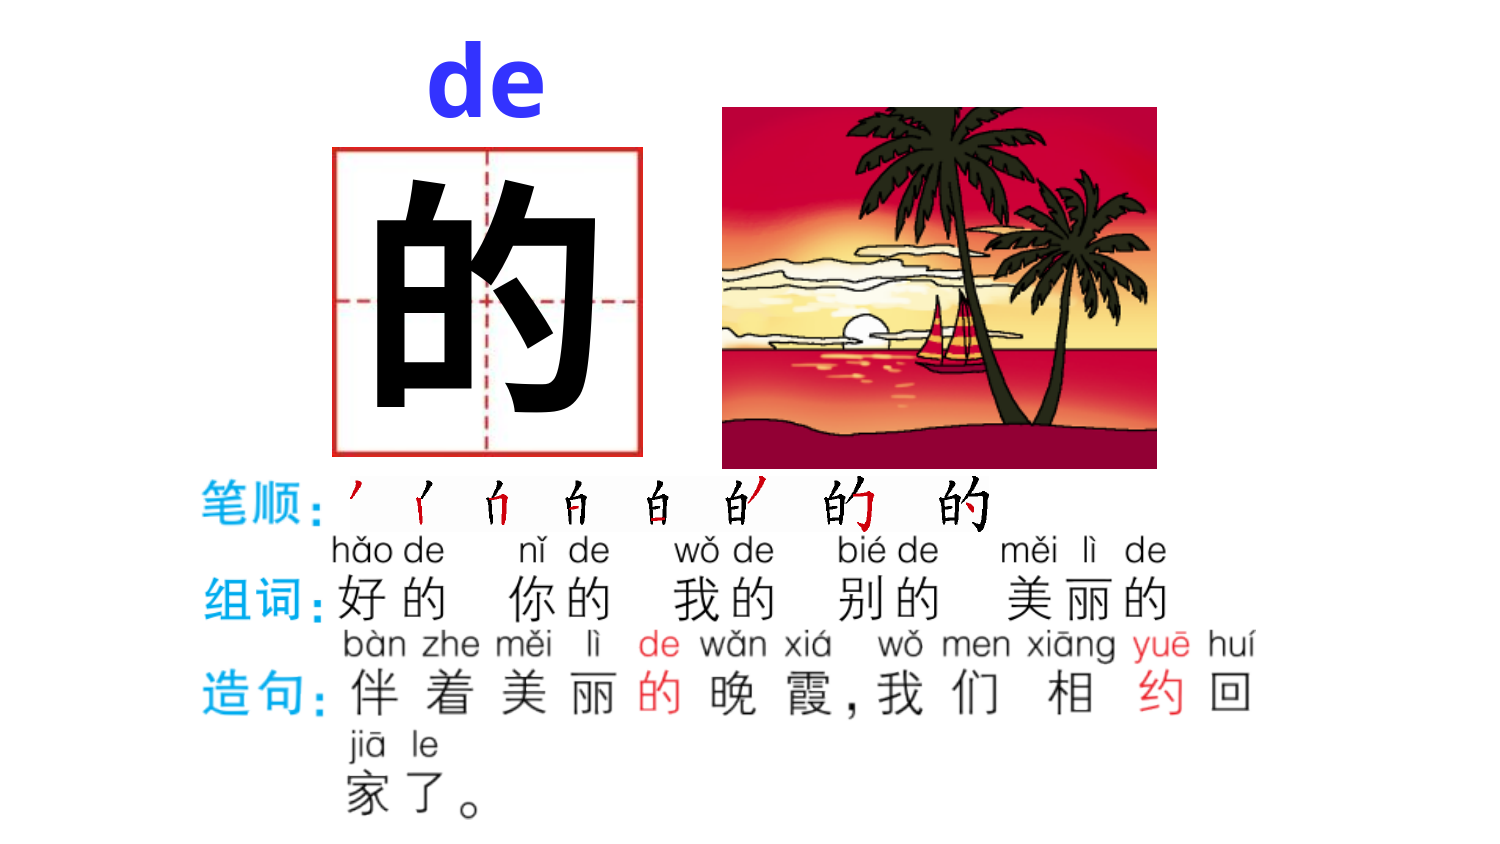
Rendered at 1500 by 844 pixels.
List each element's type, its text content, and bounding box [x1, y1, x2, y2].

text_box de [410, 9, 562, 133]
picture [722, 107, 1157, 469]
picture [200, 533, 1256, 821]
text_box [332, 135, 643, 458]
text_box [196, 471, 989, 532]
